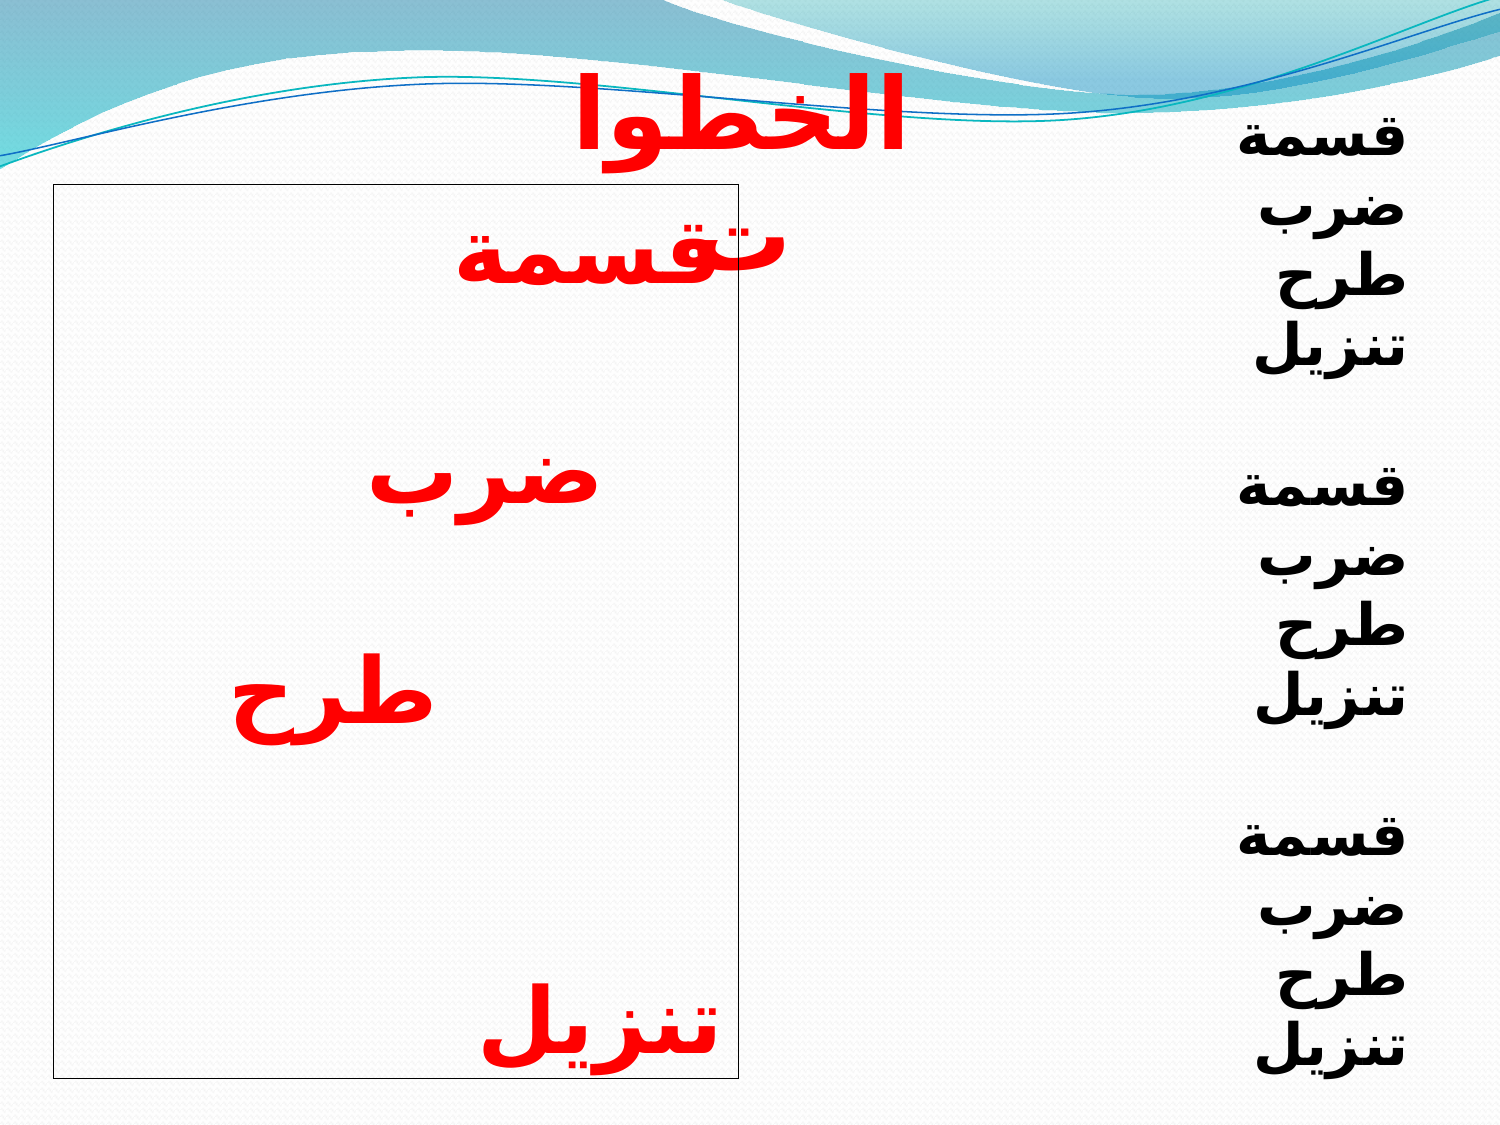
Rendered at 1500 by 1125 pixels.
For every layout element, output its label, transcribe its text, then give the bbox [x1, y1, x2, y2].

text_box قسمة ضرب طرح تنزيل [53, 184, 739, 1079]
text_box الخطوات [525, 42, 958, 298]
text_box قسمة ضرب طرح تنزيل قسمة ضرب طرح تنزيل قسمة ضرب طرح تنزيل [750, 89, 1424, 1085]
